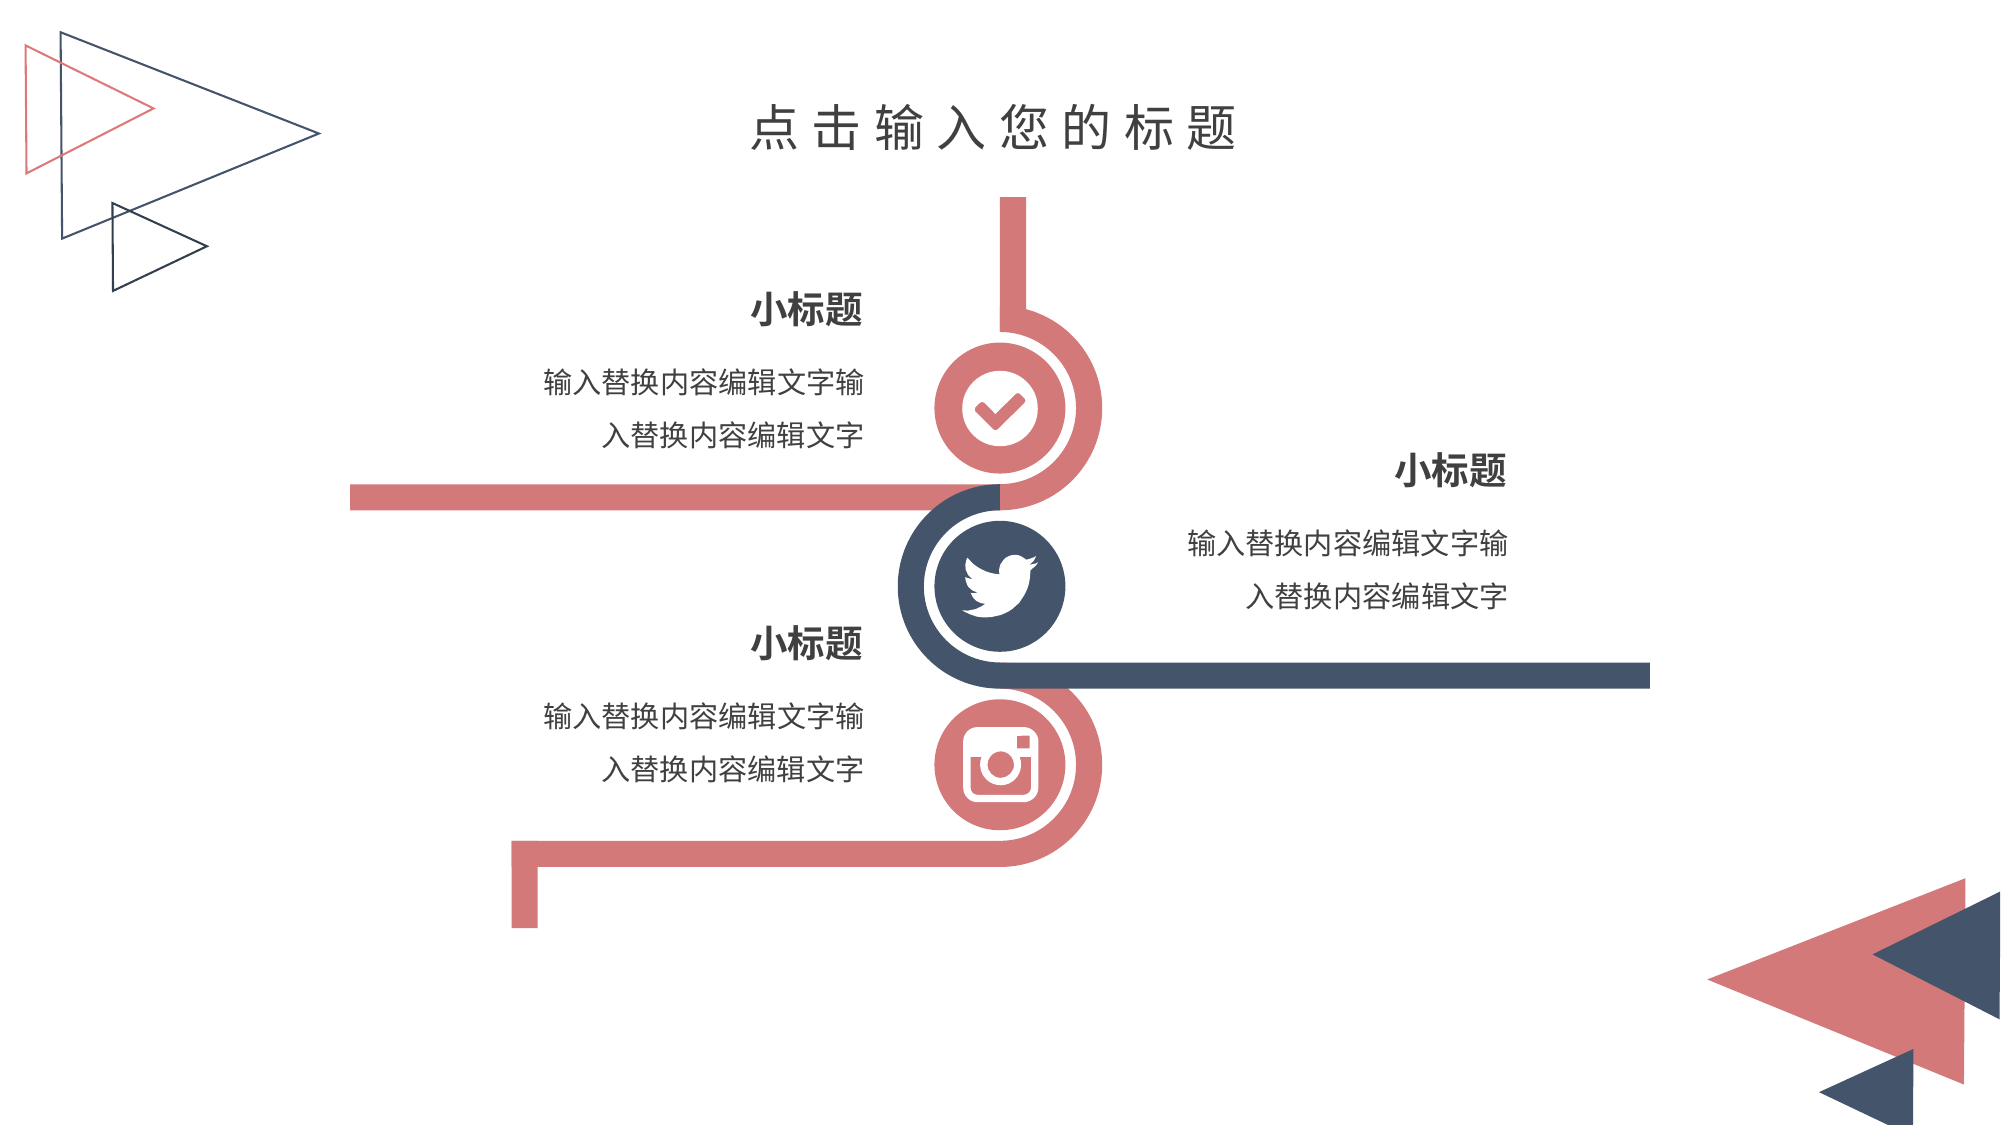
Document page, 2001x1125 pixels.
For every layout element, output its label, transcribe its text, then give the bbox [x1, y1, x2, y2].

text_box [349, 196, 1103, 511]
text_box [511, 662, 1103, 929]
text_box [897, 484, 1650, 689]
text_box 点击输入您的标题 [685, 96, 1301, 157]
text_box 小标题 [1379, 439, 1522, 484]
text_box 小标题 [735, 612, 878, 662]
